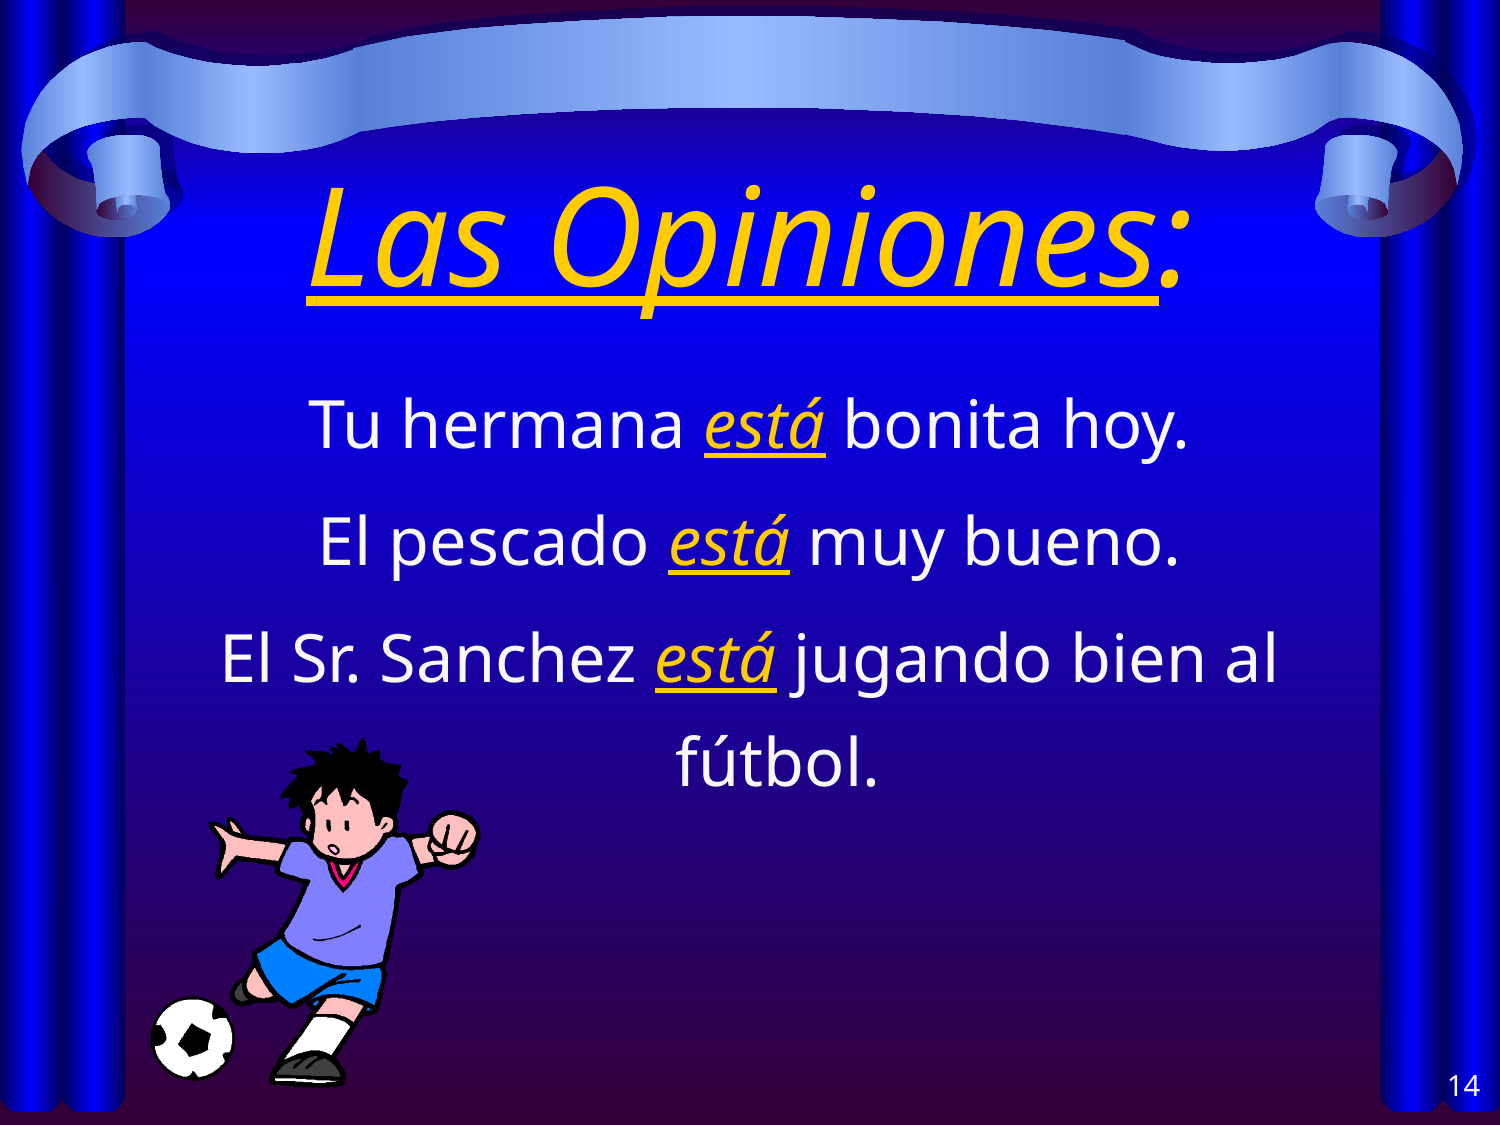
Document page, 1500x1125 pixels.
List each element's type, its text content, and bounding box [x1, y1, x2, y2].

title Las Opiniones: [112, 112, 1388, 300]
slide_number 14 [1187, 1050, 1500, 1125]
list Tu hermana está bonita hoy. El pescado está muy bueno. El Sr. Sanchez está jugando bien al fútbol. [112, 350, 1388, 813]
picture [149, 737, 481, 1088]
